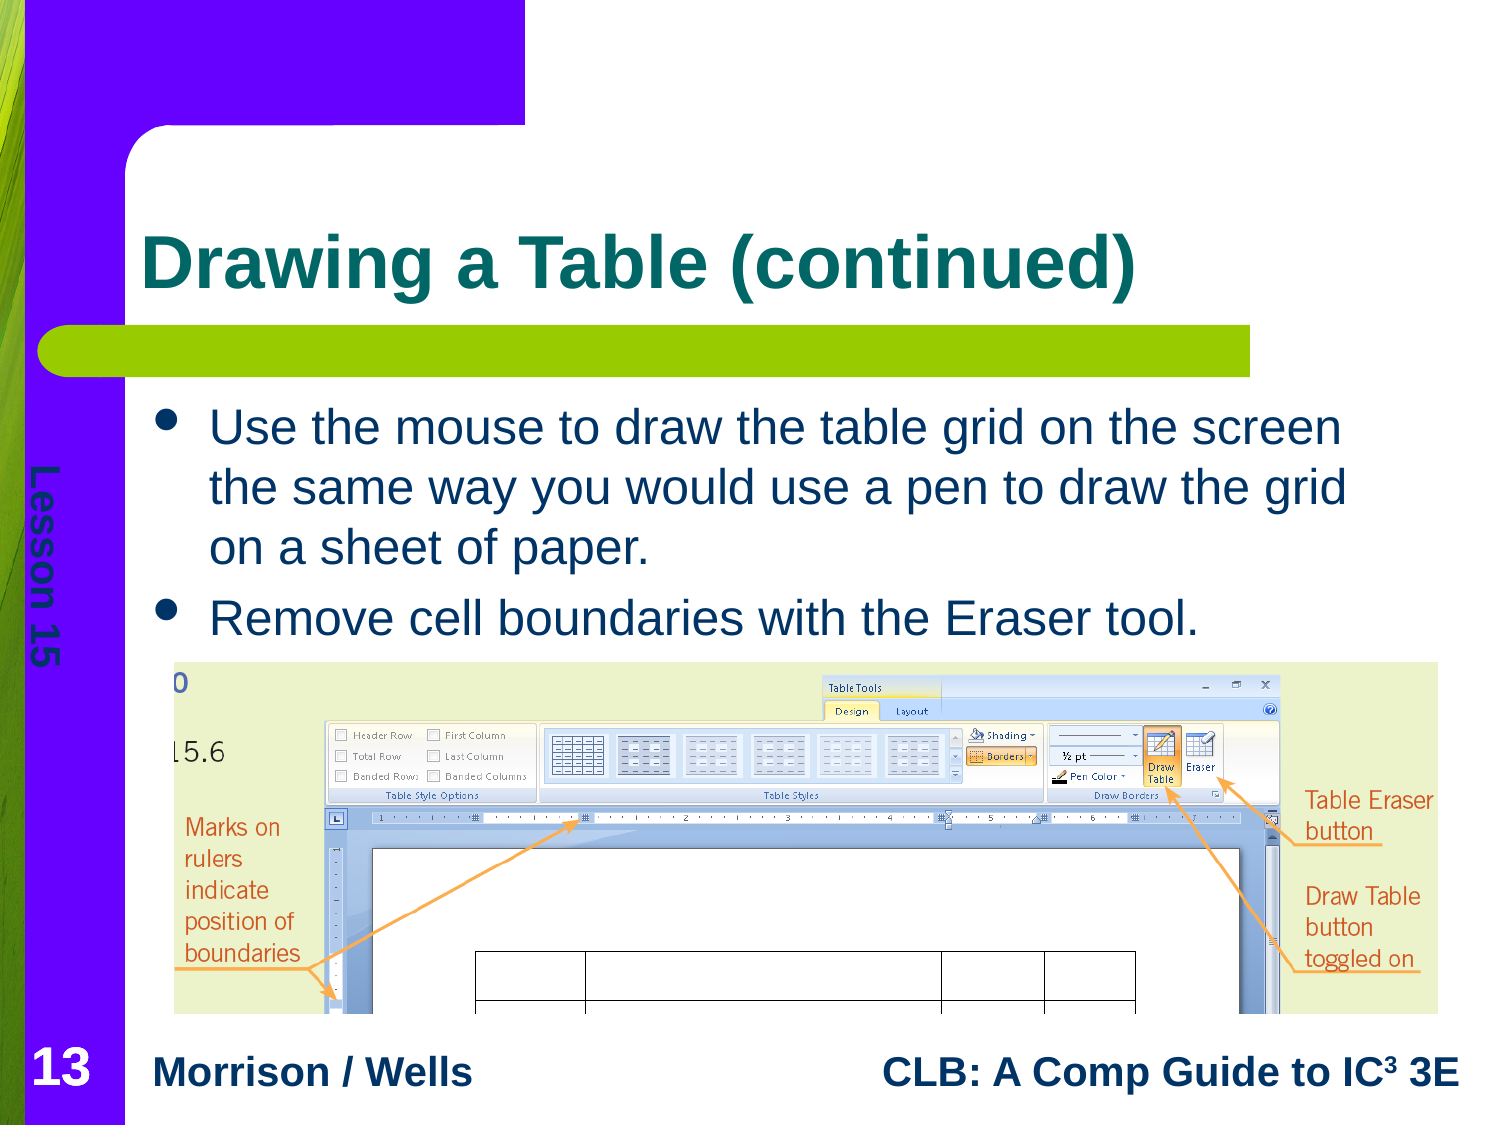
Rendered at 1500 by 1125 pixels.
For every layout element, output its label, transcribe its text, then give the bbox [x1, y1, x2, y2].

title Drawing a Table (continued) [124, 124, 1426, 313]
picture [174, 662, 1438, 1015]
list Use the mouse to draw the table grid on the screen the same way you would use a pen to draw the grid on a sheet of paper. Remove cell boundaries with the Eraser tool. [137, 387, 1401, 1013]
text_box 13 [13, 1023, 111, 1105]
picture [0, 0, 25, 1125]
